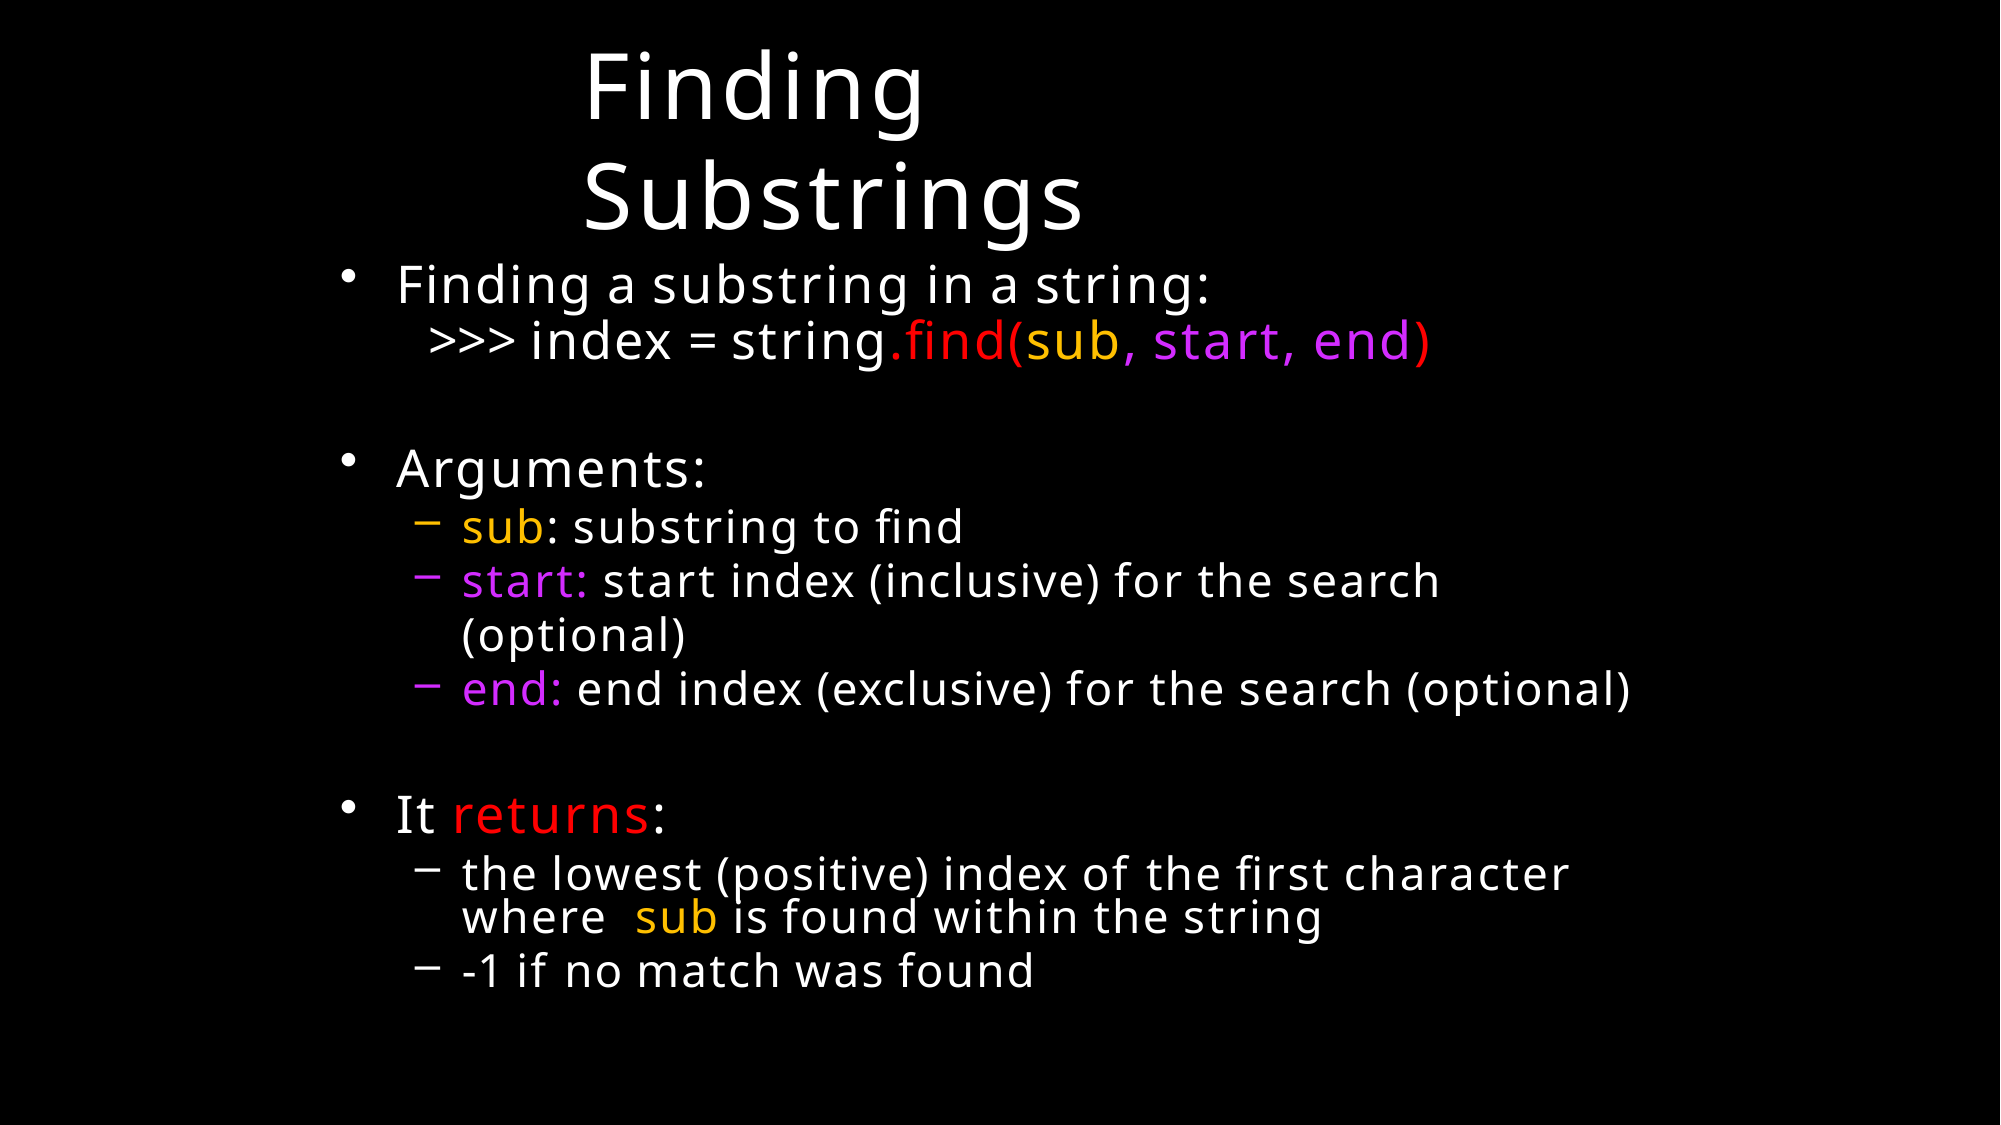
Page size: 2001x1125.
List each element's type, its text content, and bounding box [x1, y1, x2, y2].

title Finding Substrings [580, 25, 1420, 248]
text_box Finding a substring in a string: >>> index = string.find(sub, start, end) Arguments: sub: substring to find start: start index (inclusive) for the search (optional) end: end index (exclusive) for the search (optional) It returns: the lowest (positive) index of the first character where sub is found within the string -1 if no match was found [337, 255, 1662, 997]
